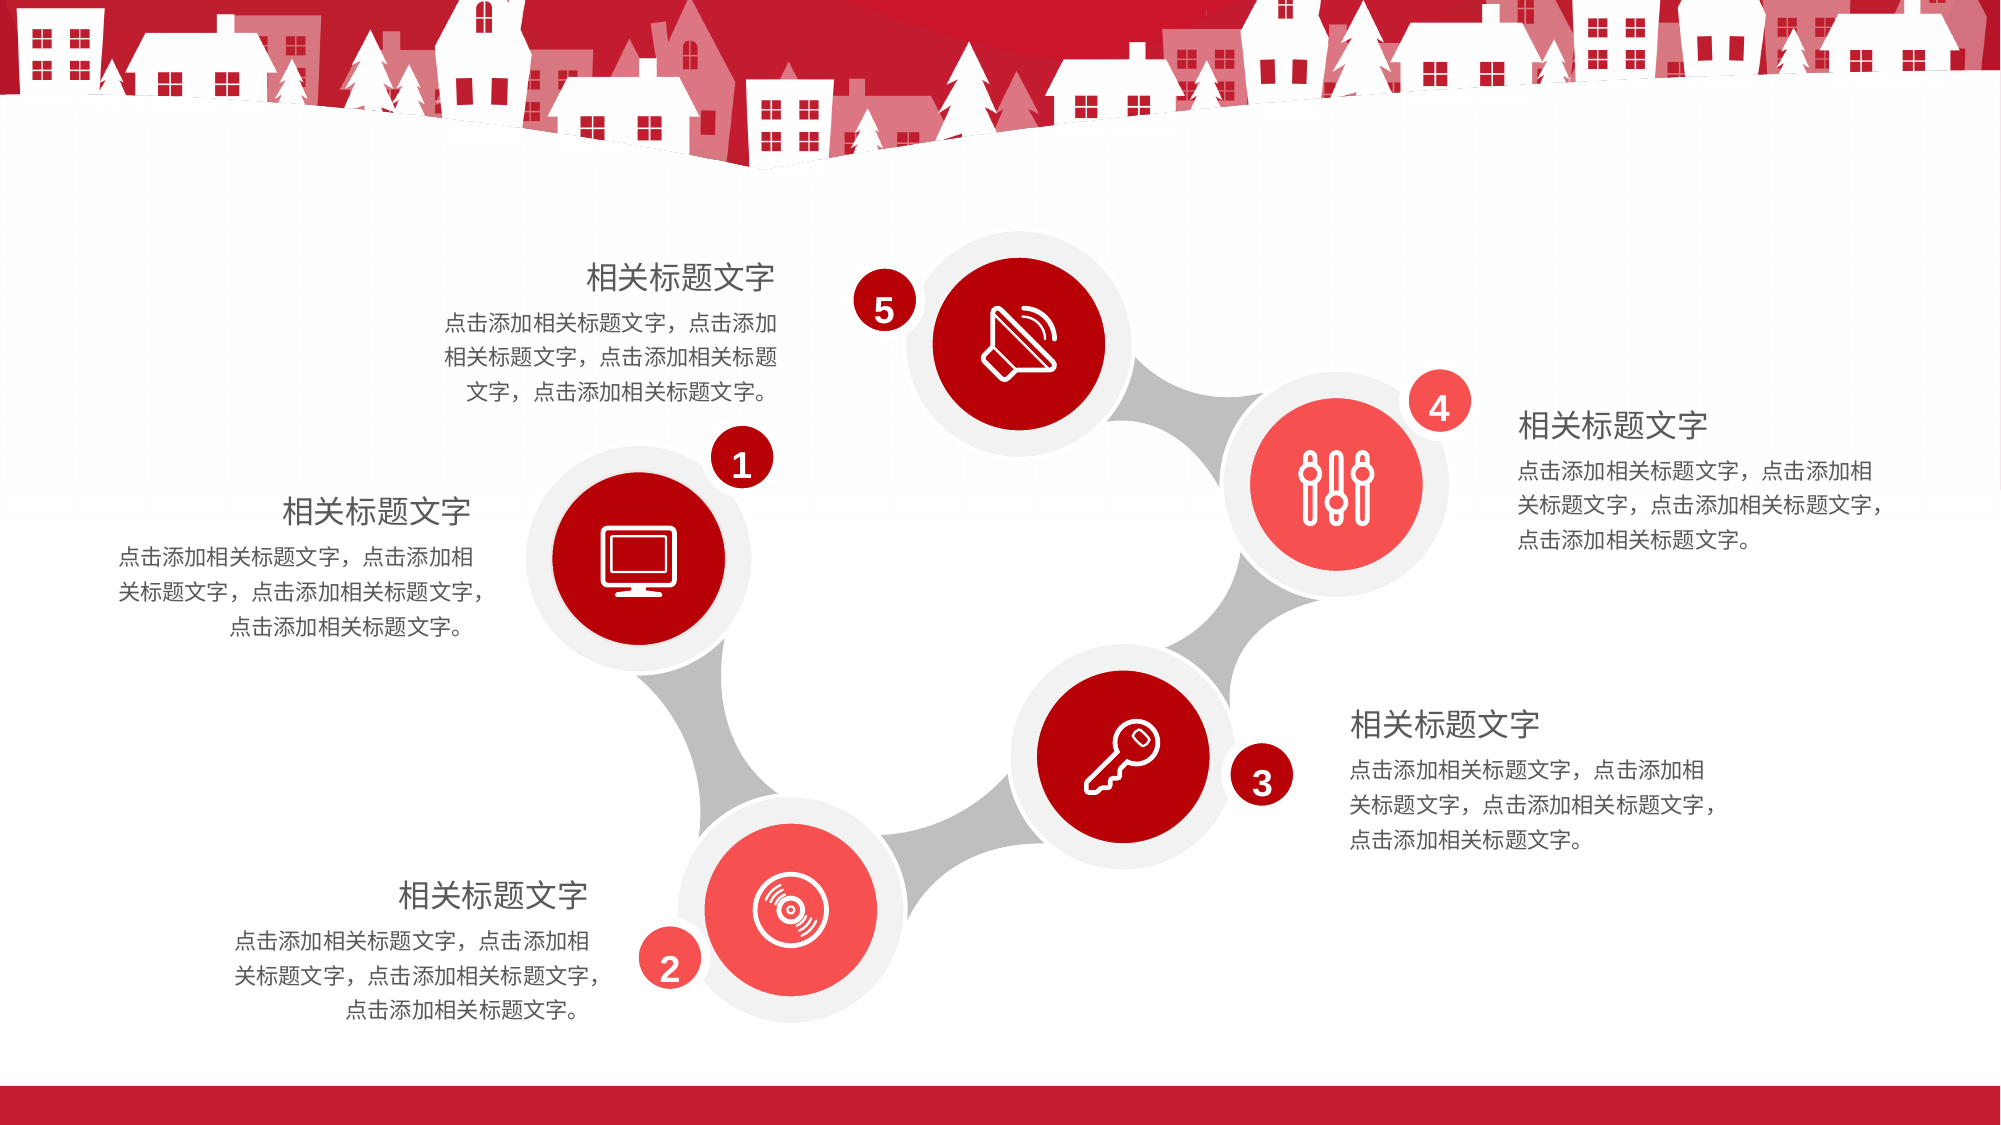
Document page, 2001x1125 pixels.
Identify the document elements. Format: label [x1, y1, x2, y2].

text_box [1134, 357, 1221, 487]
text_box [906, 774, 1008, 919]
text_box [215, 857, 606, 1033]
text_box [634, 795, 906, 1025]
text_box [848, 229, 1134, 459]
text_box [636, 674, 778, 795]
picture [0, 0, 2001, 520]
text_box [1008, 642, 1298, 872]
text_box [523, 420, 779, 674]
text_box [1177, 600, 1318, 642]
text_box [1502, 386, 1897, 562]
text_box [95, 473, 489, 649]
text_box [408, 238, 793, 414]
text_box [1334, 686, 1728, 862]
text_box [1221, 363, 1477, 600]
